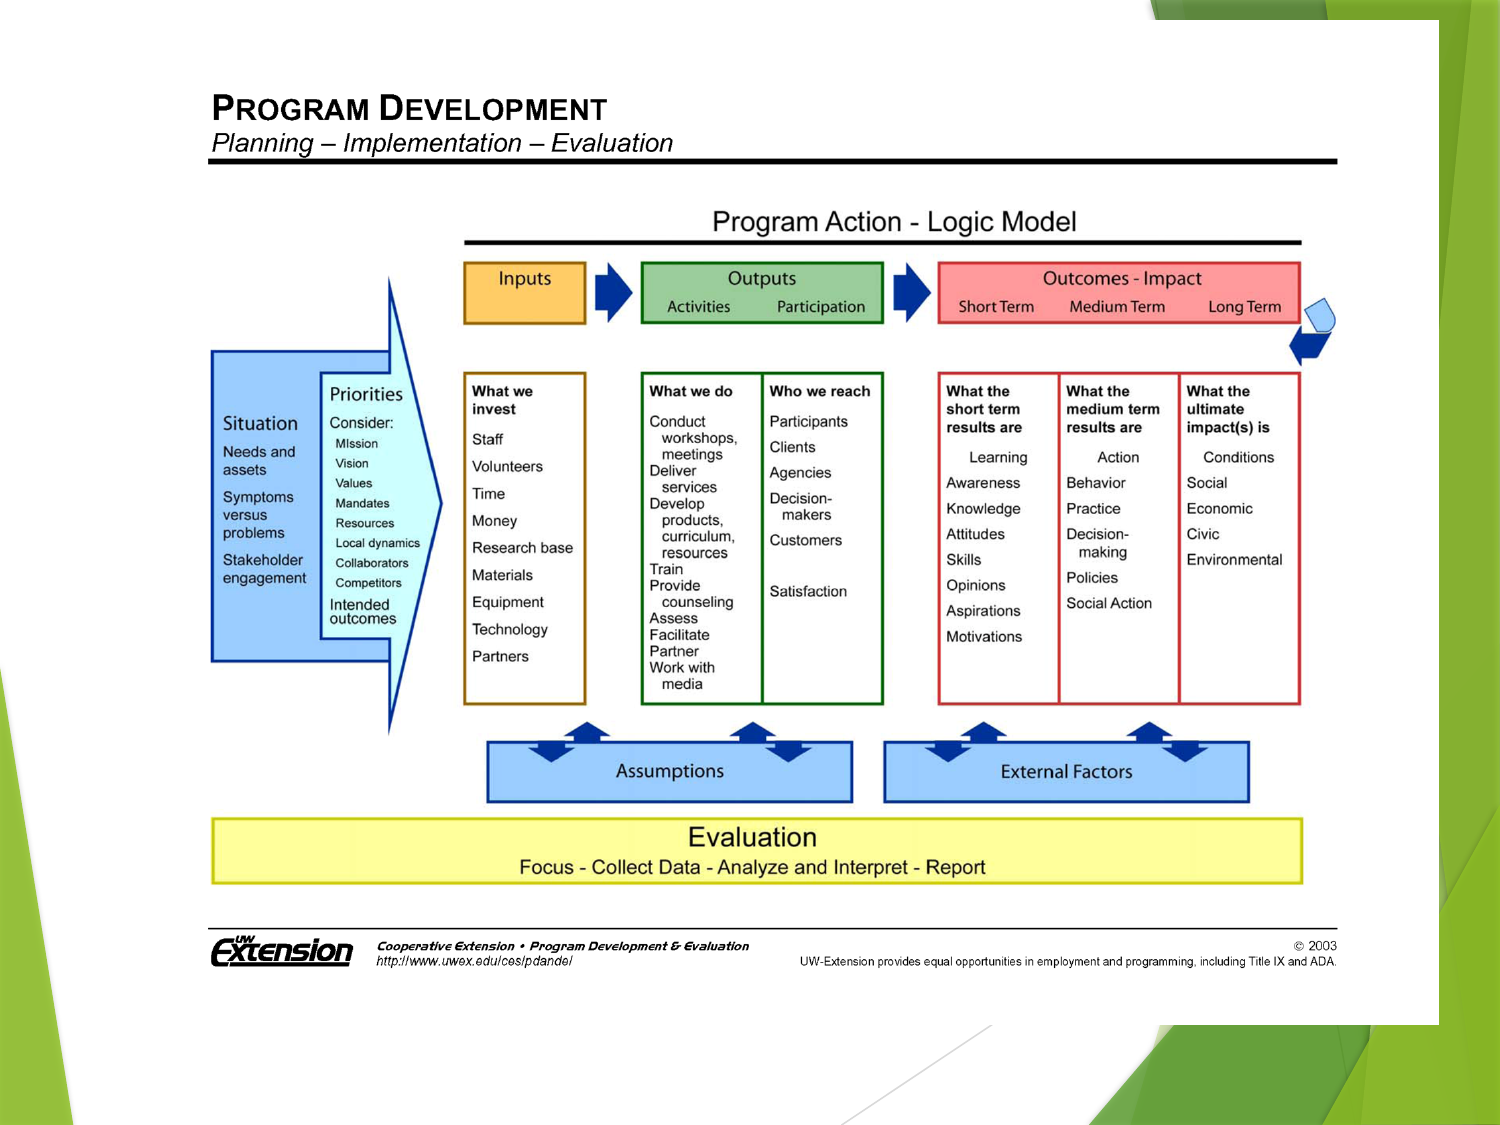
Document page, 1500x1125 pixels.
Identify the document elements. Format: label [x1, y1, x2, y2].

list [99, 19, 1441, 1026]
